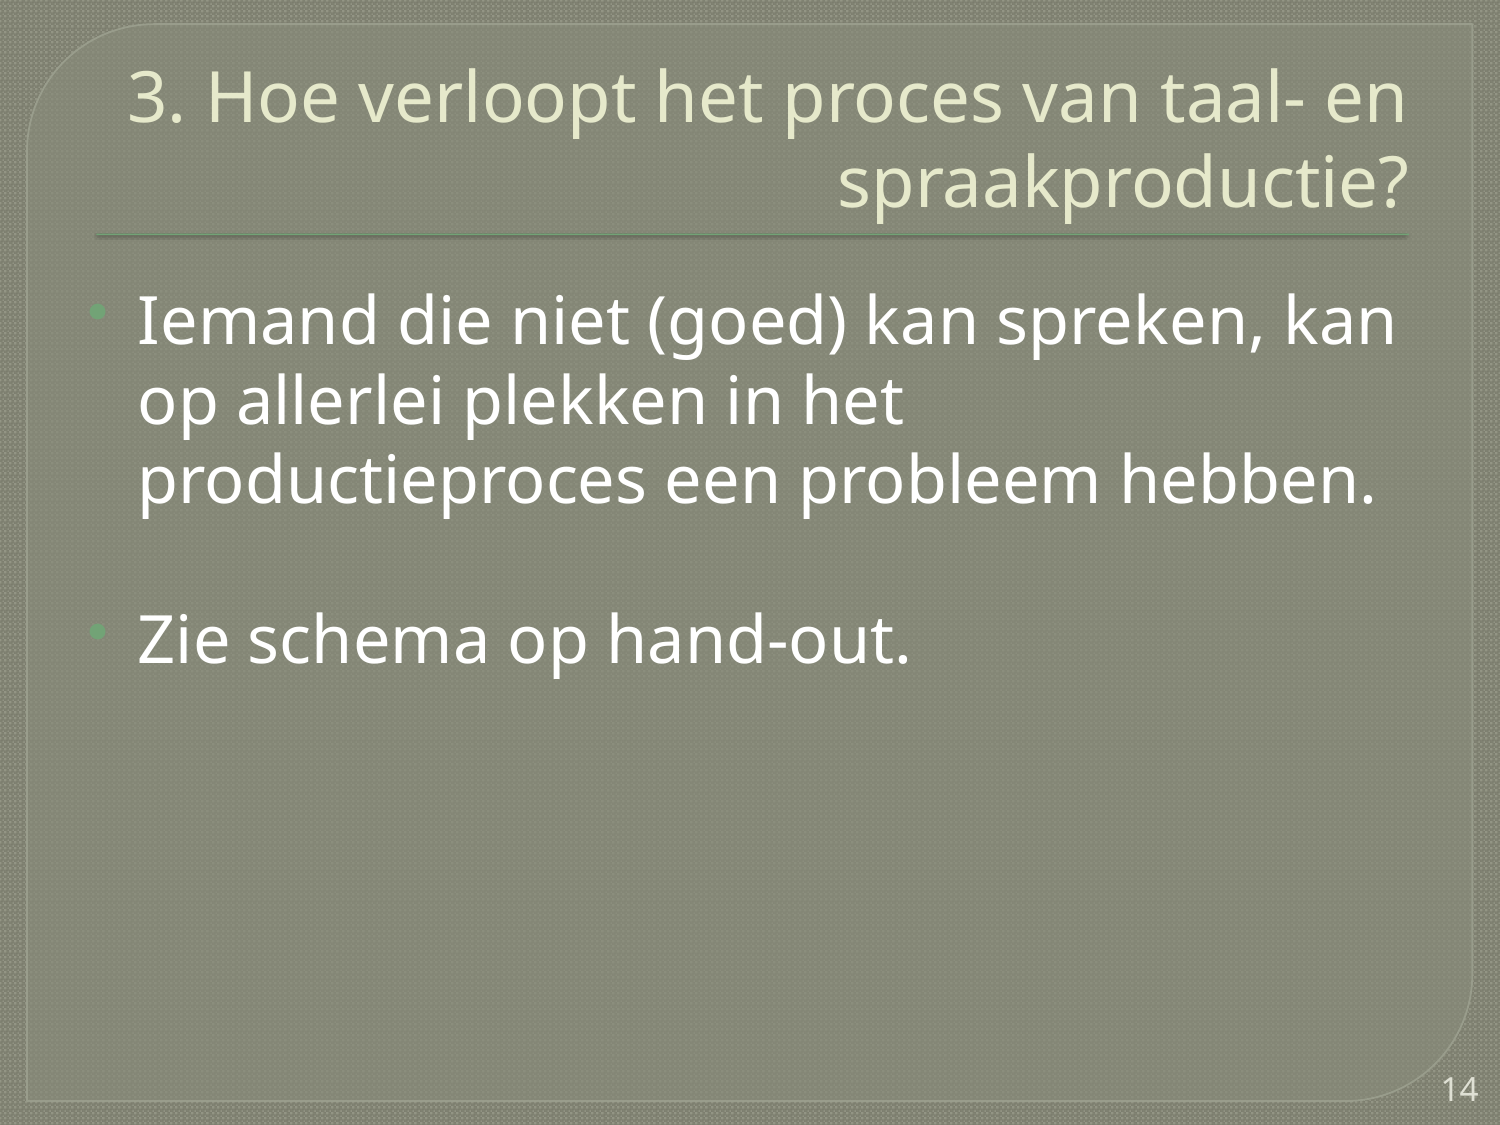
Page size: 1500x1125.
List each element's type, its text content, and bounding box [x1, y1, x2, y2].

slide_number 14 [1417, 1068, 1494, 1114]
title 3. Hoe verloopt het proces van taal- en spraakproductie? [75, 41, 1425, 230]
list Iemand die niet (goed) kan spreken, kan op allerlei plekken in het productieproces een probleem hebben. Zie schema op hand-out. [75, 270, 1425, 1013]
